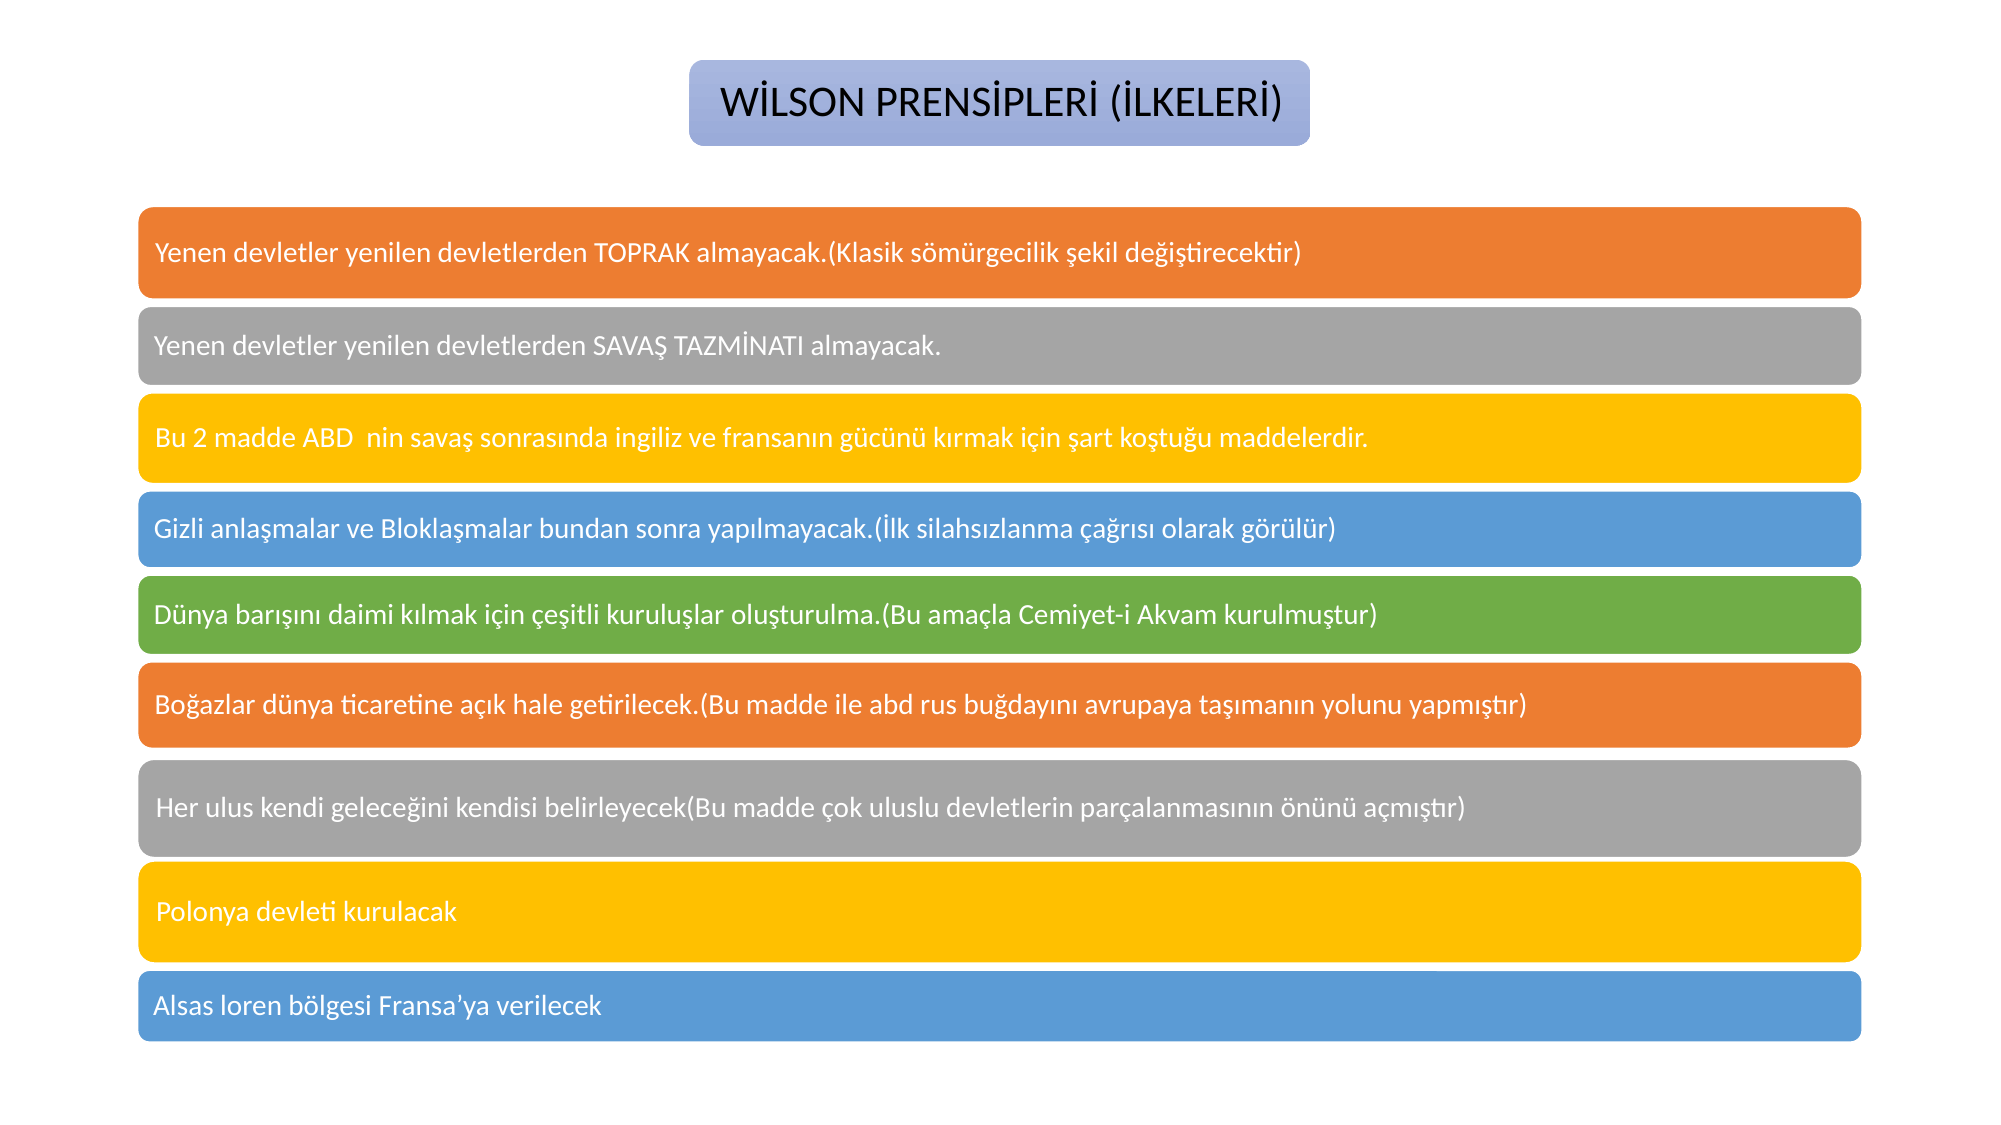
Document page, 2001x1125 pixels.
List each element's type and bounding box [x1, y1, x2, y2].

text_box [137, 59, 1863, 146]
list [137, 183, 1863, 1066]
